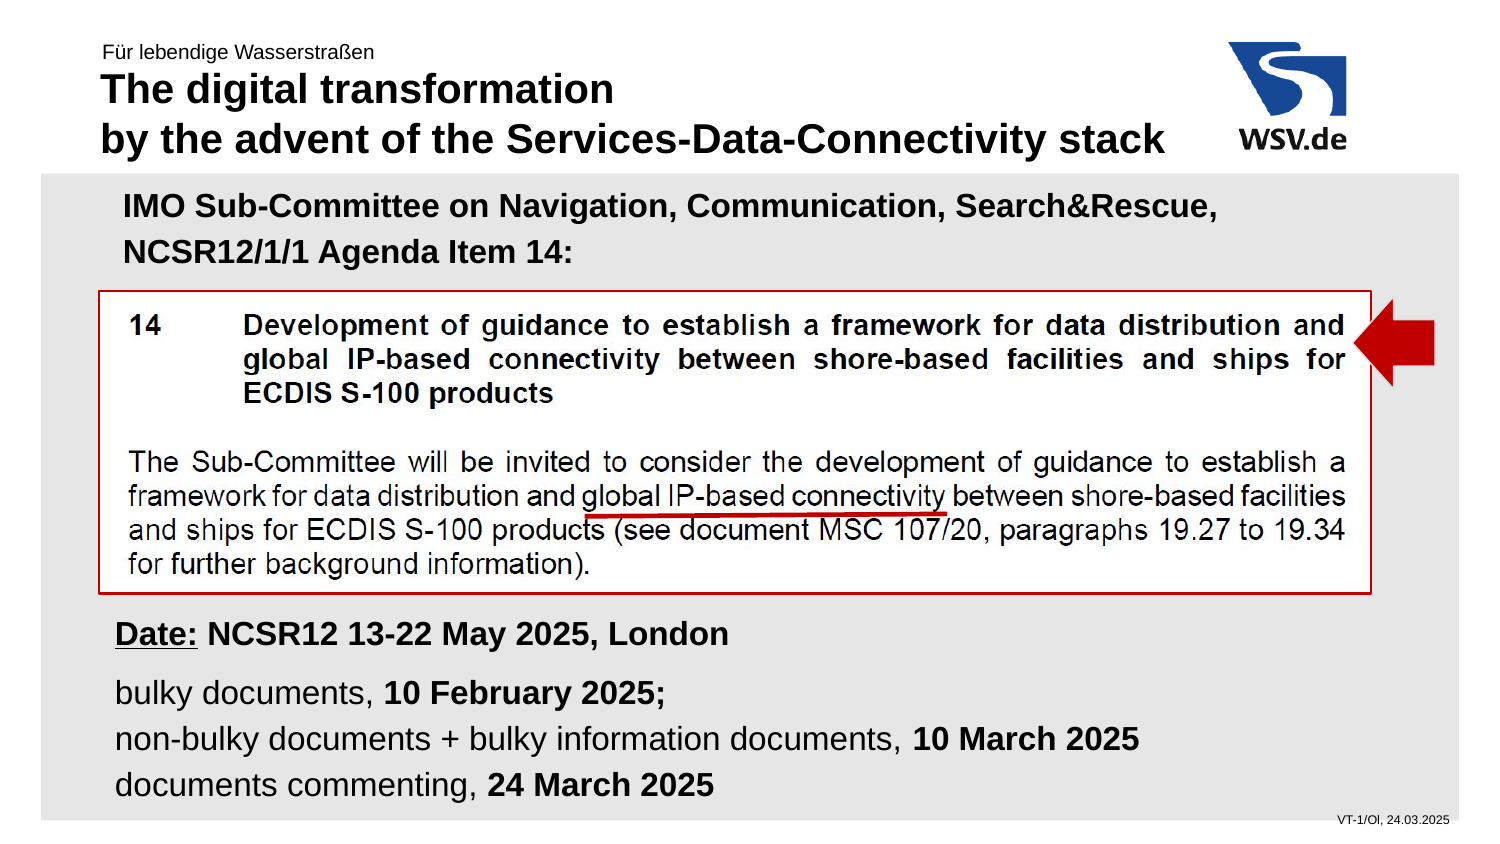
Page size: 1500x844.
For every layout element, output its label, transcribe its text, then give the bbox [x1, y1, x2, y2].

picture [1228, 42, 1347, 150]
text_box IMO Sub-Committee on Navigation, Communication, Search&Rescue, NCSR12/1/1 Agenda Item 14: [108, 171, 1244, 278]
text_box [99, 291, 1436, 593]
text_box Date: NCSR12 13-22 May 2025, London bulky documents, 10 February 2025; non-bulky documents + bulky information documents, 10 March 2025 documents commenting, 24 March 2025 [100, 601, 1388, 811]
text_box The digital transformation by the advent of the Services-Data-Connectivity stack [100, 64, 1205, 162]
text_box VT-1/Ol, 24.03.2025 [1316, 773, 1471, 835]
